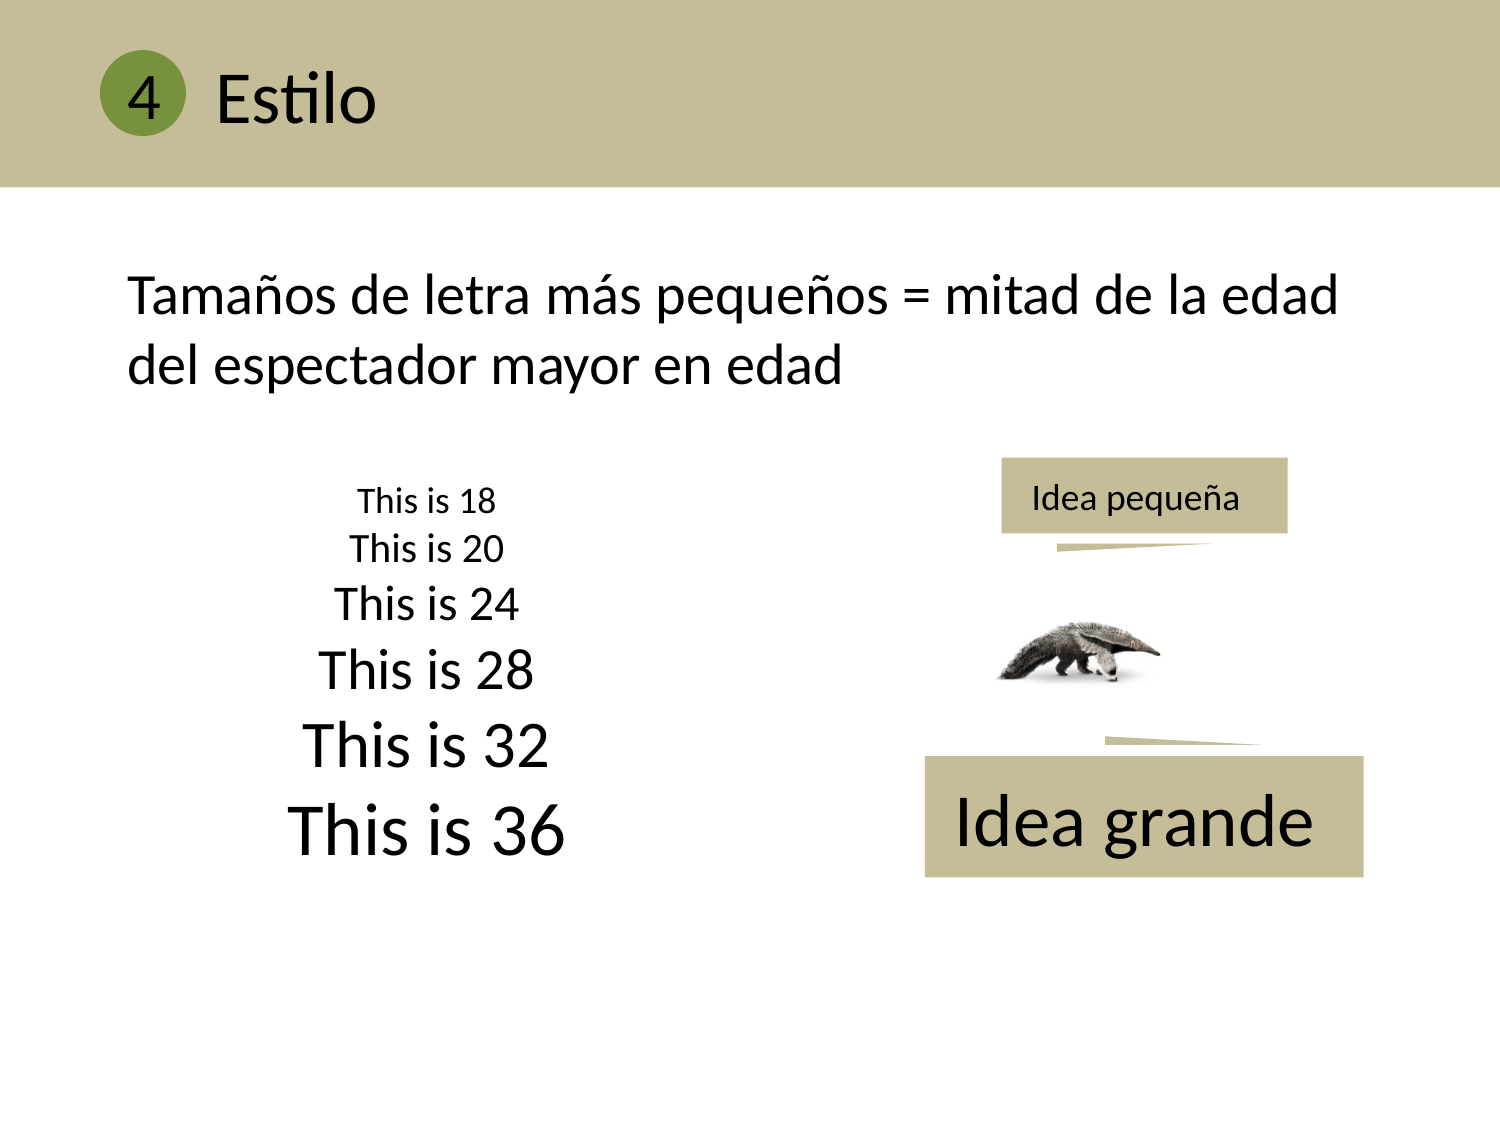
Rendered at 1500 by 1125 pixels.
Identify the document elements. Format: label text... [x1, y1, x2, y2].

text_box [1001, 457, 1288, 563]
text_box Estilo [200, 40, 1150, 147]
text_box 4 [99, 50, 186, 137]
text_box [0, 0, 1500, 188]
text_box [924, 724, 1364, 878]
text_box Tamaños de letra más pequeños = mitad de la edad del espectador mayor en edad [112, 248, 1438, 335]
text_box This is 18 This is 20 This is 24 This is 28 This is 32 This is 36 [182, 468, 672, 883]
picture [994, 617, 1164, 687]
